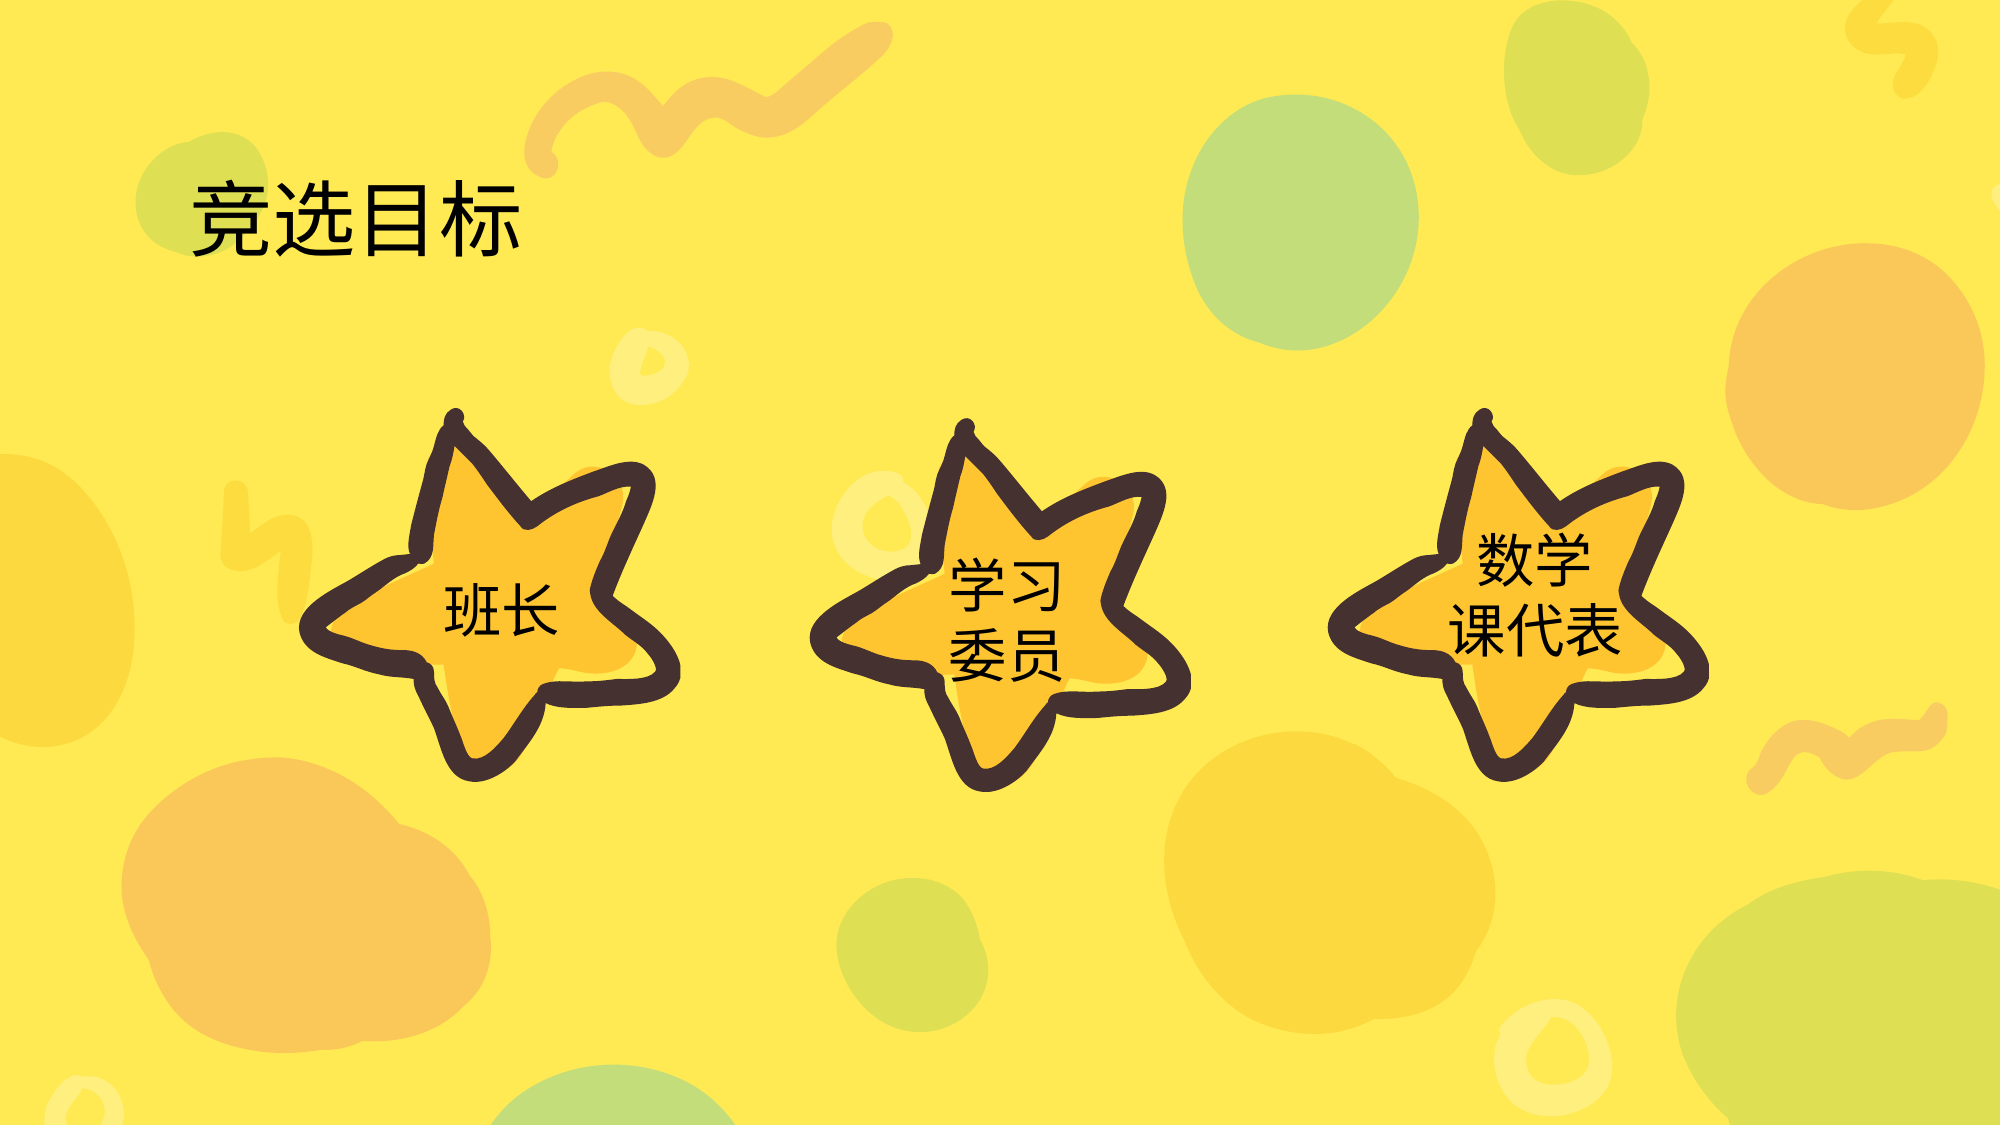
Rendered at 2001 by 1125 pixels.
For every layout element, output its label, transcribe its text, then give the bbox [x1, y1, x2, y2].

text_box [1326, 406, 1709, 782]
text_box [808, 416, 1191, 792]
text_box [298, 406, 681, 782]
text_box 竞选目标 [174, 139, 588, 275]
